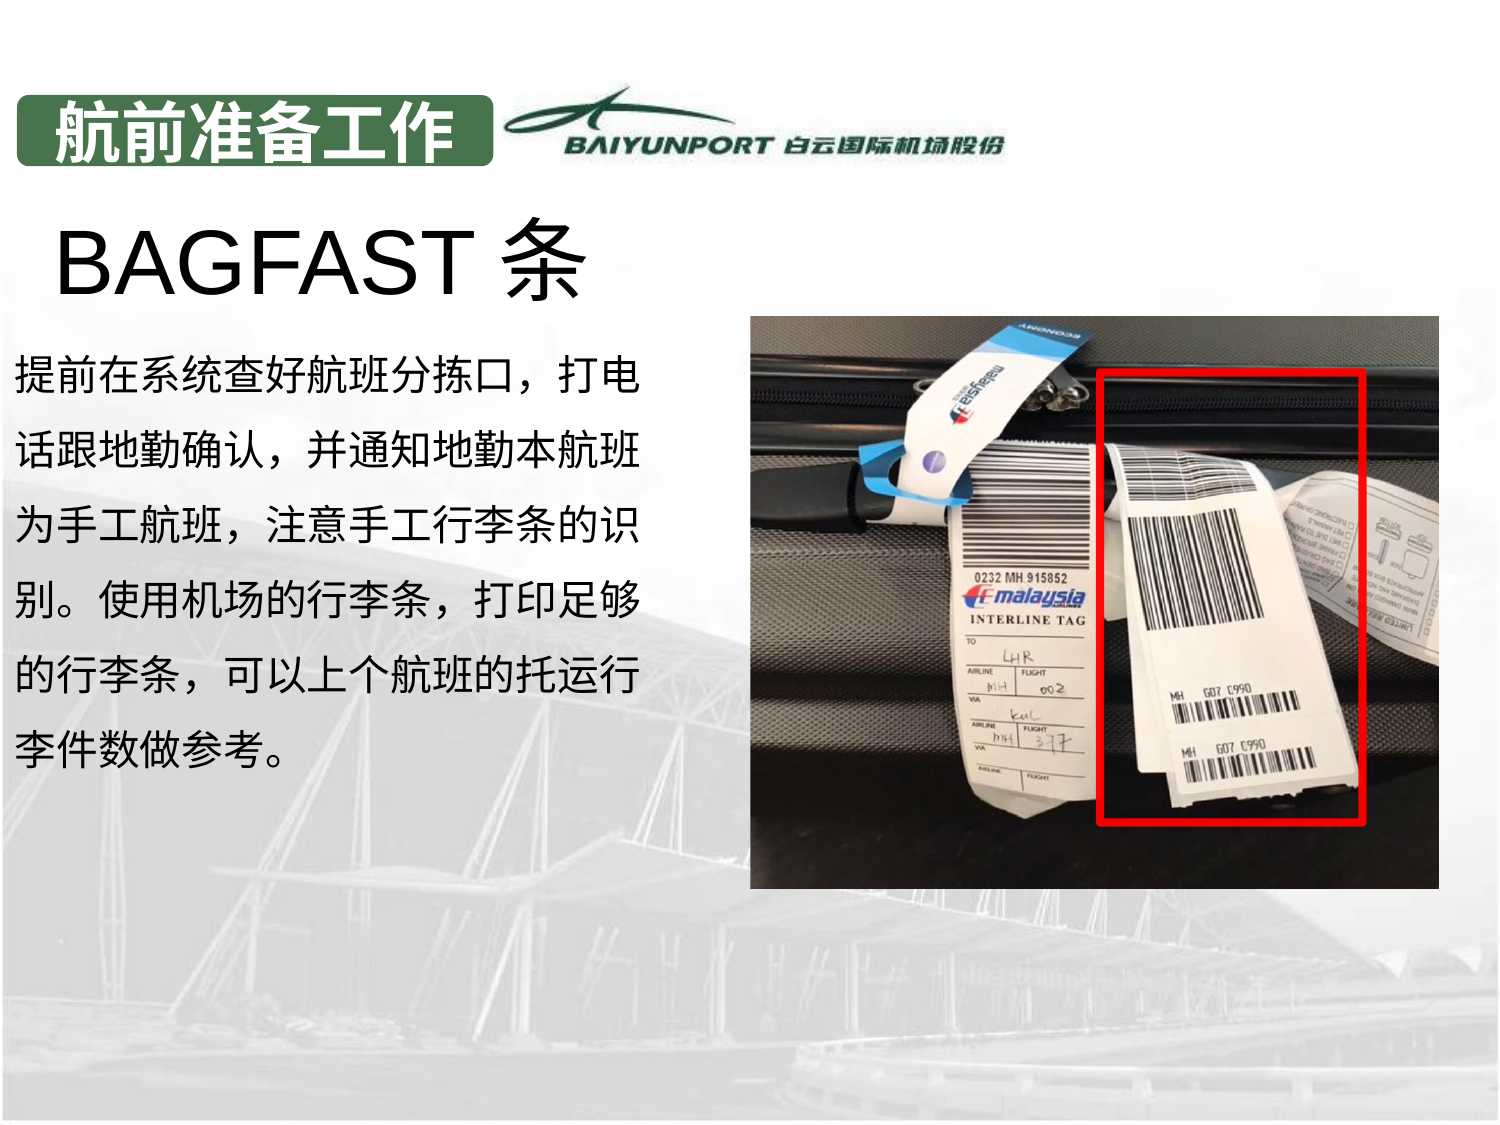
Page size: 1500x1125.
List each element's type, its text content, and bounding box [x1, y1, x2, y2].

title BAGFAST条 [0, 164, 645, 316]
text_box 航前准备工作 [14, 92, 496, 169]
list 提前在系统查好航班分拣口，打电话跟地勤确认，并通知地勤本航班为手工航班，注意手工行李条的识别。使用机场的行李条，打印足够的行李条，可以上个航班的托运行李件数做参考。 [0, 316, 661, 1060]
picture [0, 0, 1500, 1125]
